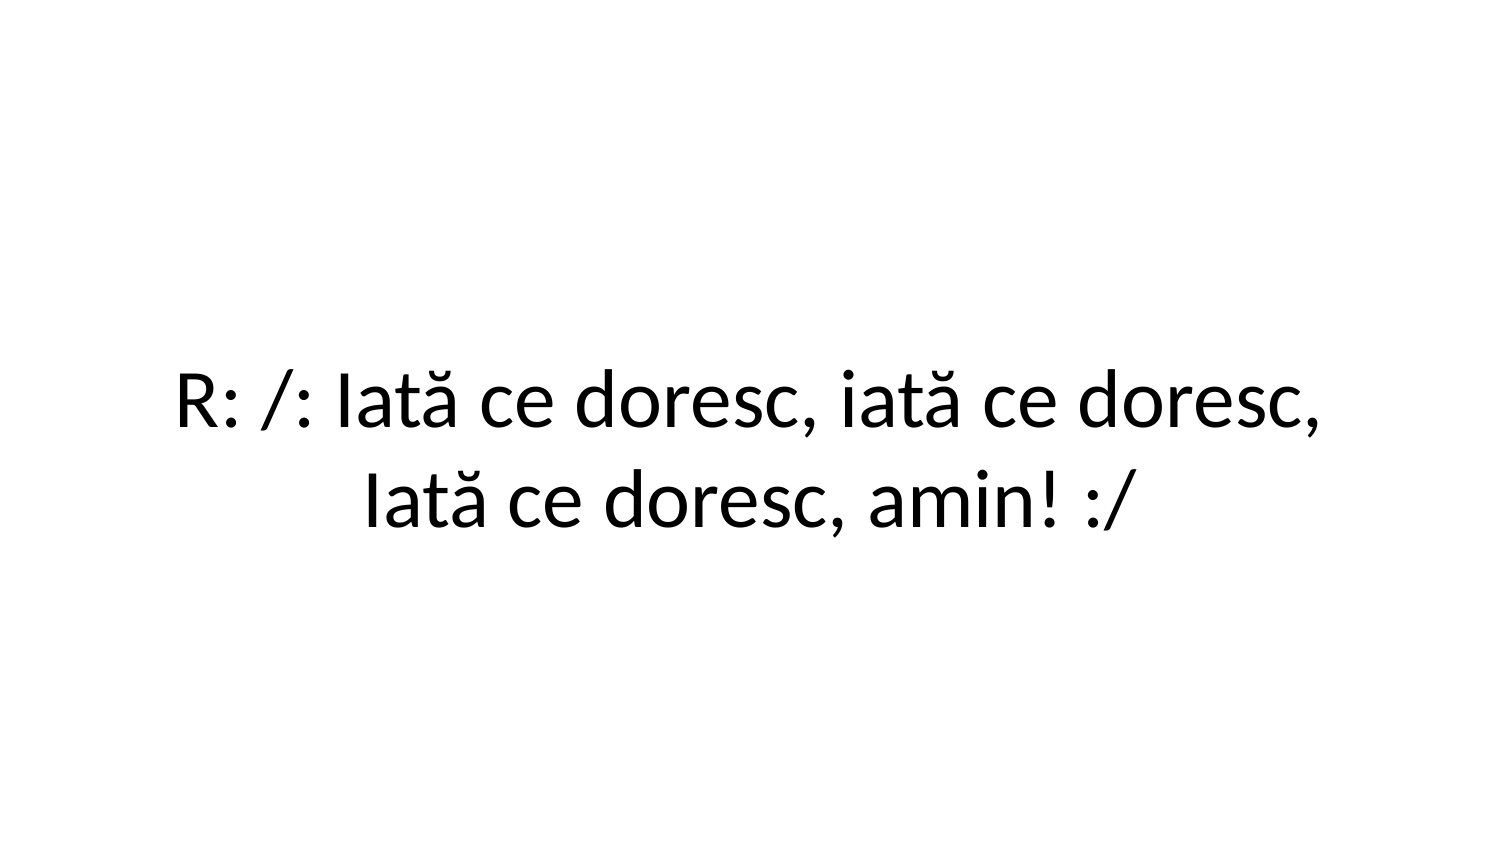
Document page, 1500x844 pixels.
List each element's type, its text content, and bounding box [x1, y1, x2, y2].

text_box R: /: Iată ce doresc, iată ce doresc, Iată ce doresc, amin! :/ [160, 292, 1340, 552]
